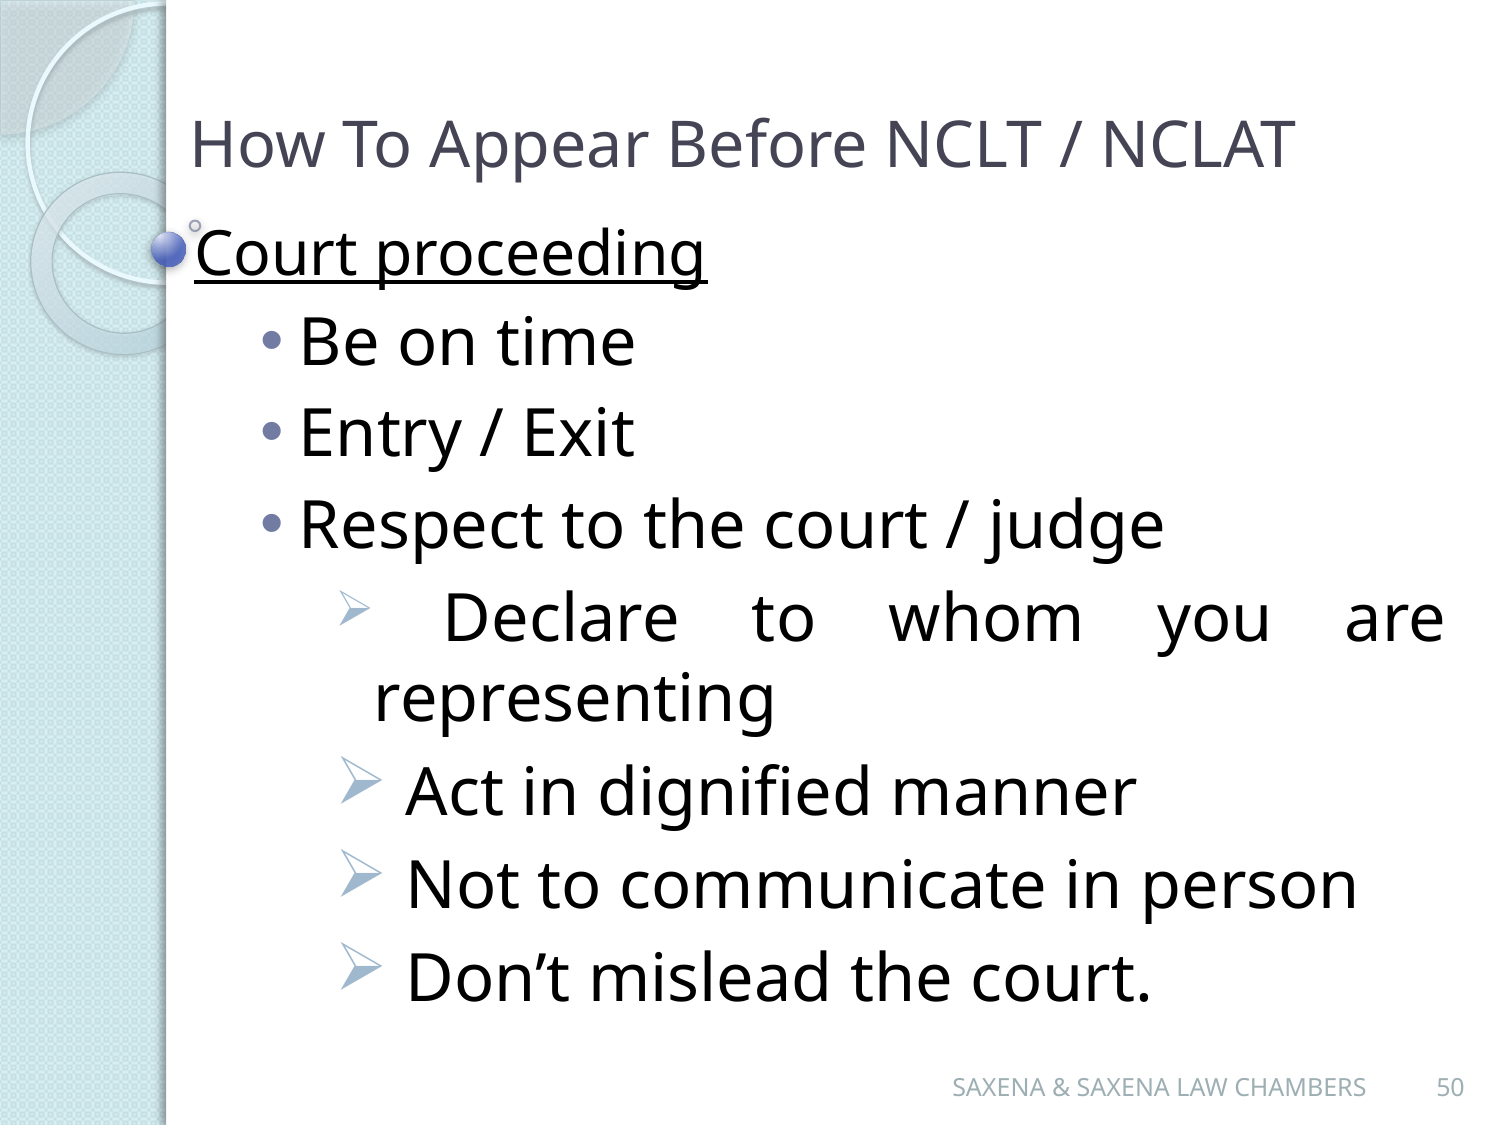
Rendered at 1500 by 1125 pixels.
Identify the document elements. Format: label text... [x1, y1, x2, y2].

footer SAXENA & SAXENA LAW CHAMBERS [937, 1034, 1413, 1113]
title How To Appear Before NCLT / NCLAT [174, 37, 1463, 188]
subtitle Court proceeding Be on time Entry / Exit Respect to the court / judge Declare to whom you are representing Act in dignified manner Not to communicate in person Don’t mislead the court. [174, 212, 1463, 1025]
slide_number 50 [1413, 1034, 1488, 1113]
